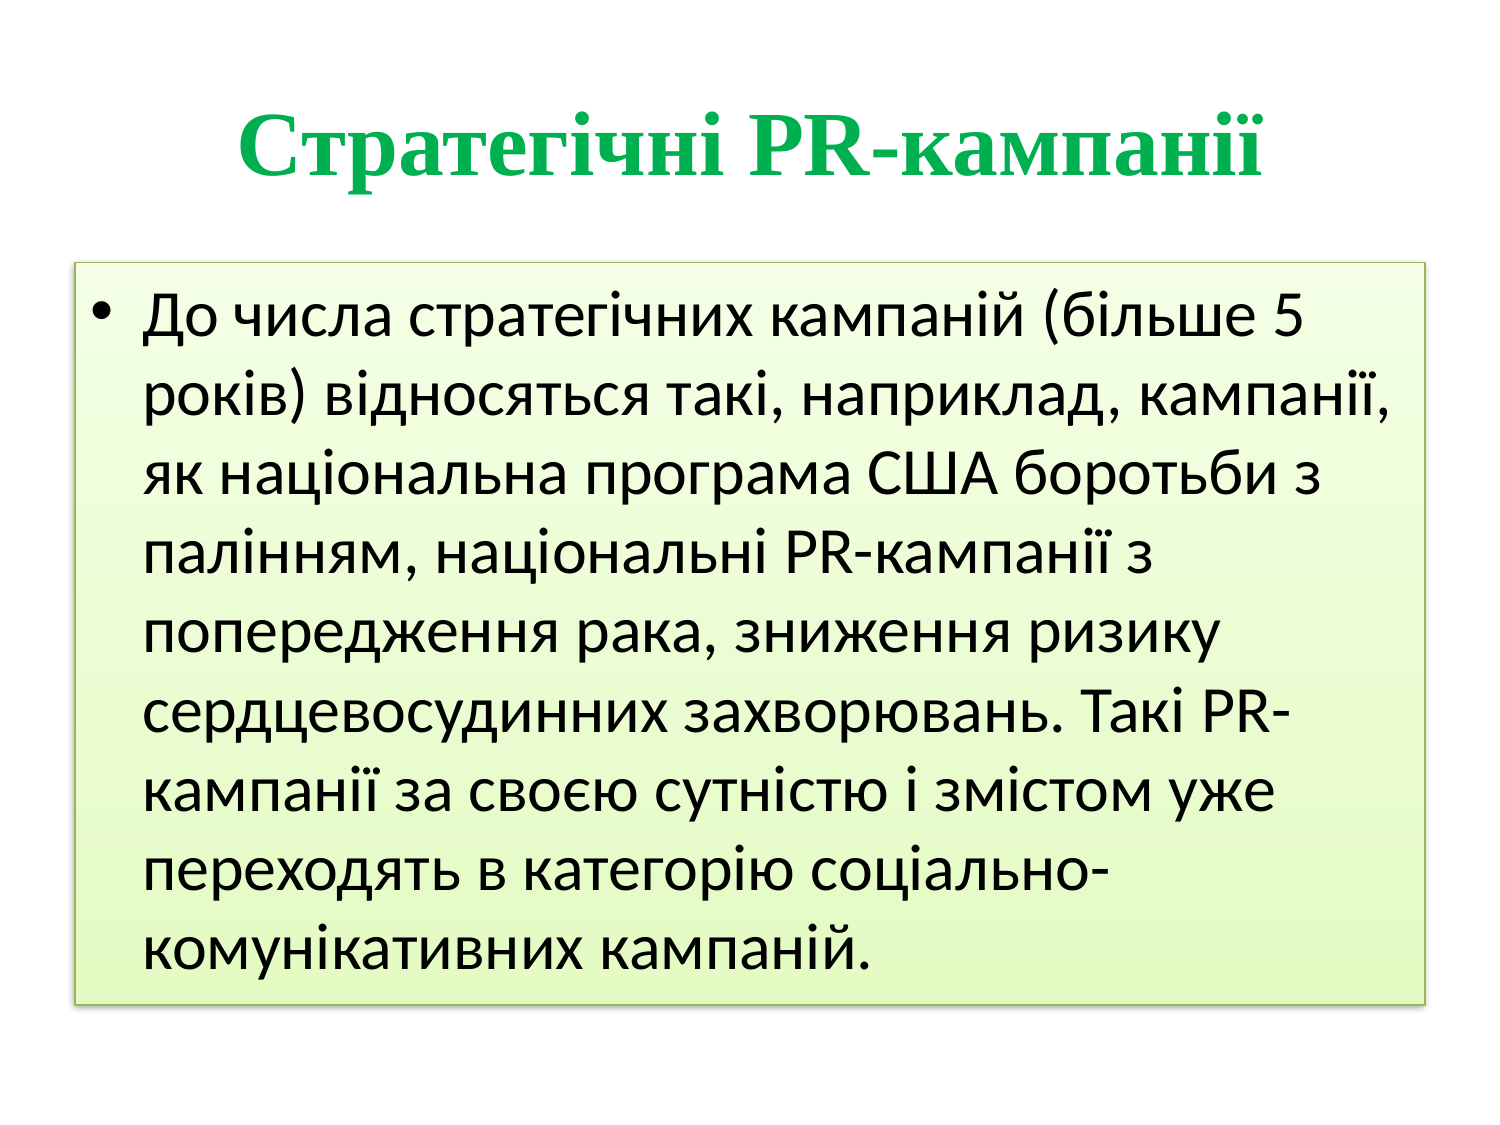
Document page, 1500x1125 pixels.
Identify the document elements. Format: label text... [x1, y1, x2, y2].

list До числа стратегічних кампаній (більше 5 років) відносяться такі, наприклад, кампанії, як національна програма США боротьби з палінням, національні PR-кампанії з попередження рака, зниження ризику сердцевосудинних захворювань. Такі PR-кампанії за своєю сутністю і змістом уже переходять в категорію соціально-комунікативних кампаній. [74, 262, 1426, 1006]
title Стратегічні PR-кампанії [75, 45, 1425, 233]
